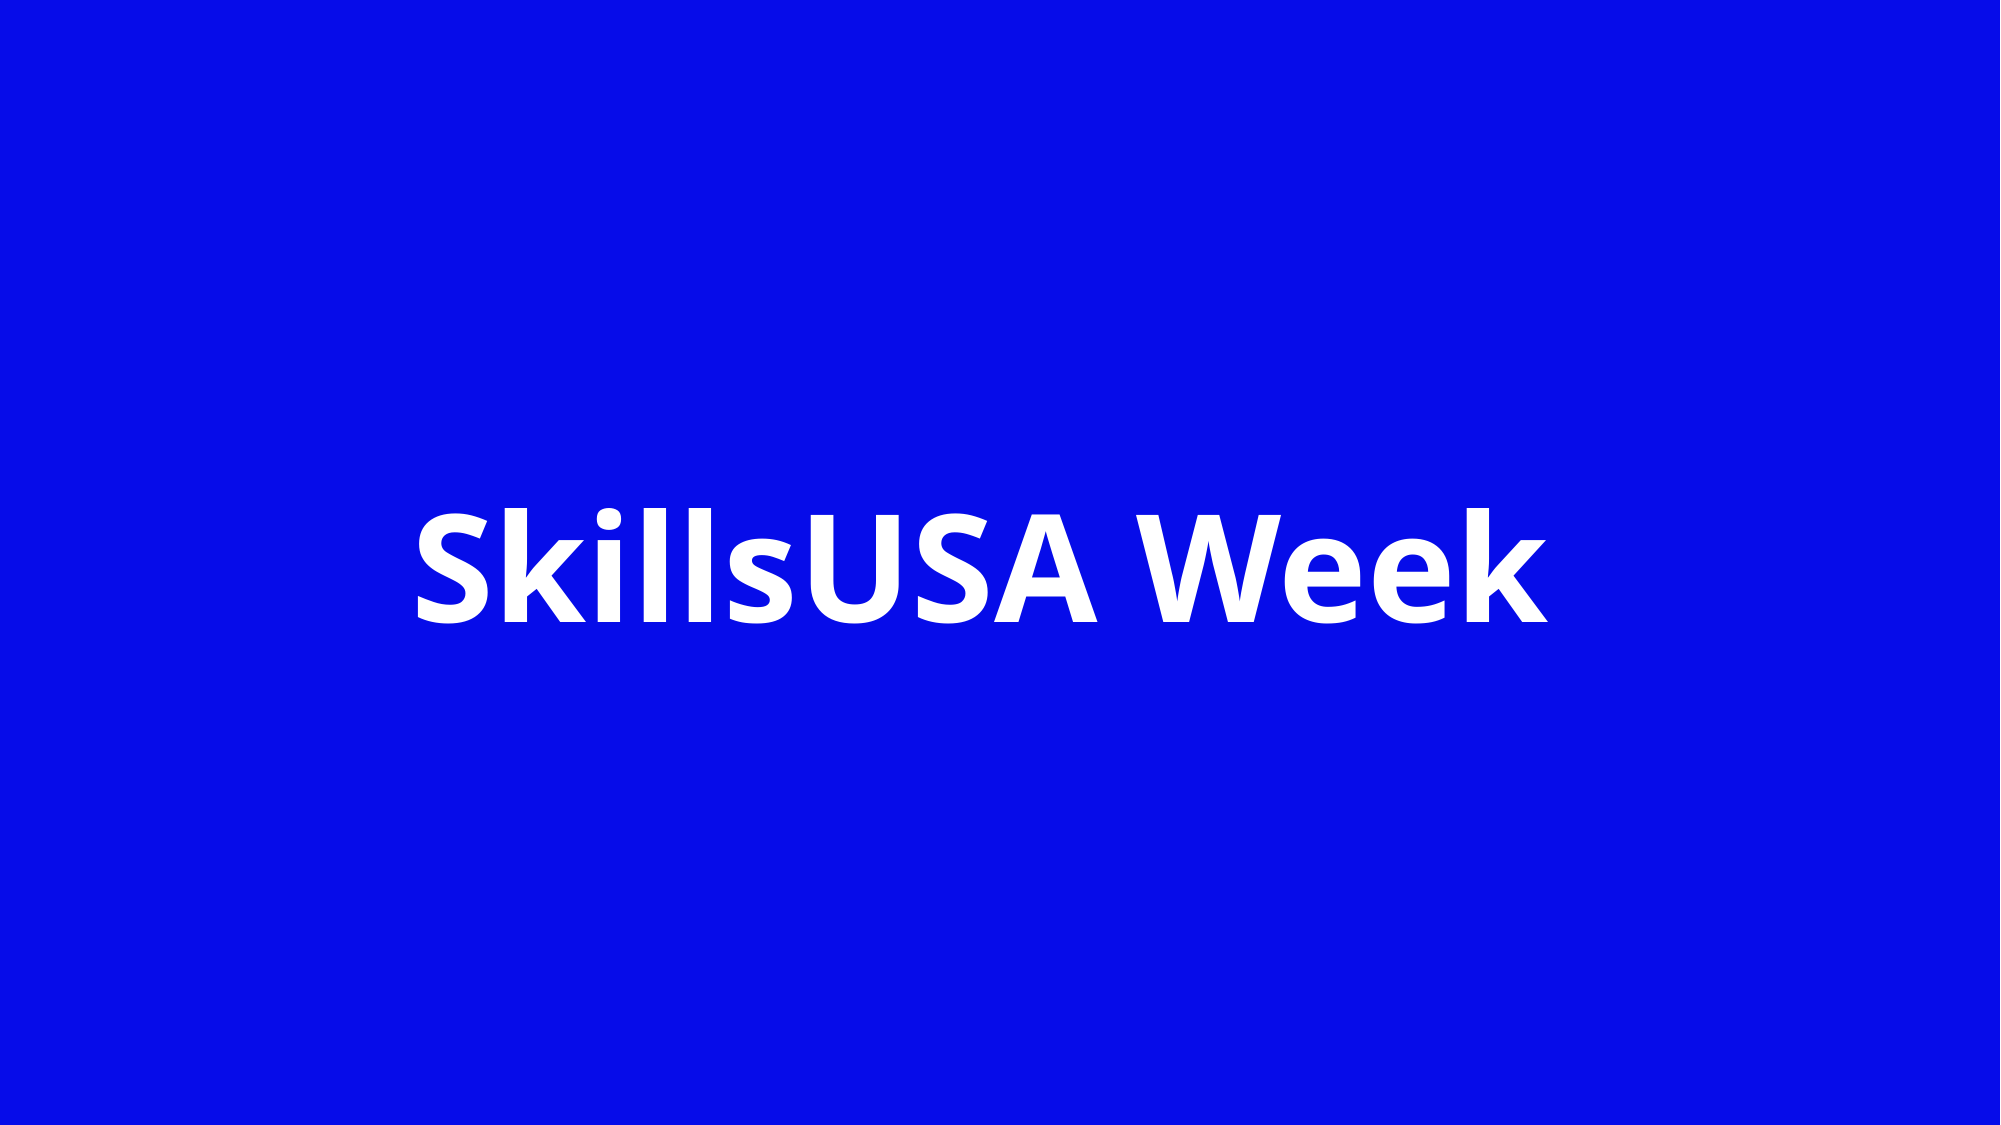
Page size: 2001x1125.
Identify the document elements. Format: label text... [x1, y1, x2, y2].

text_box SkillsUSA Week [0, 0, 2000, 1125]
